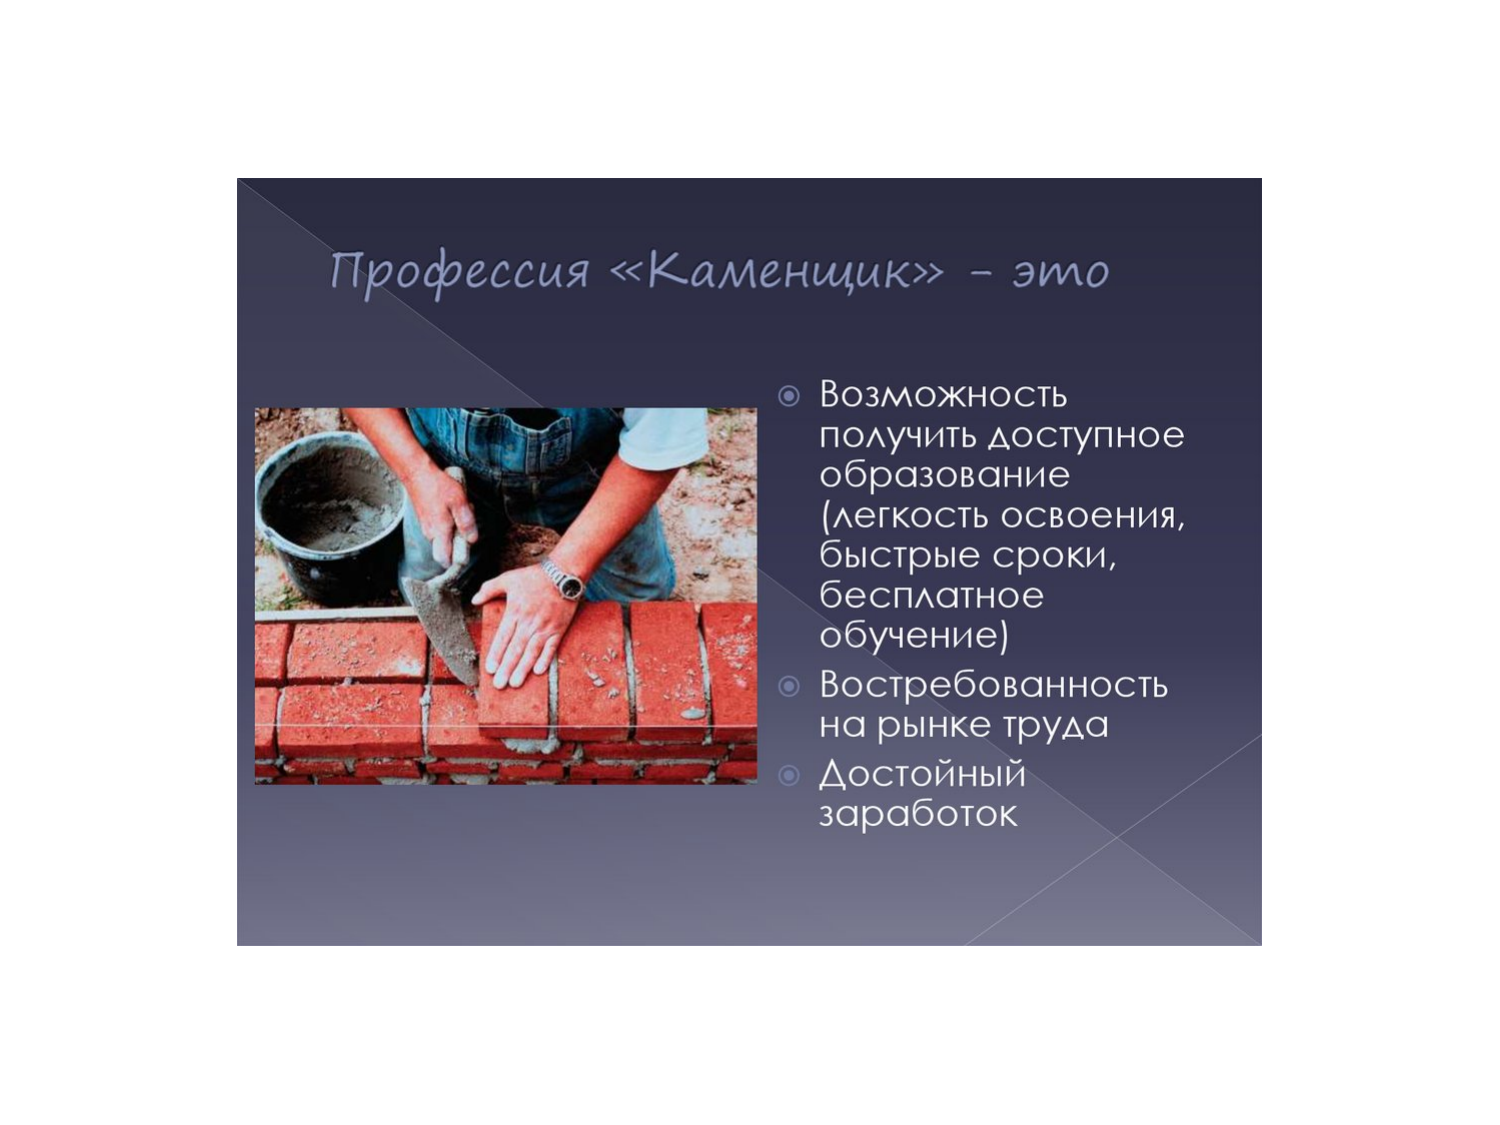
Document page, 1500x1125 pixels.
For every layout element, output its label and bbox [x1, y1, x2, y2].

picture [237, 178, 1263, 947]
